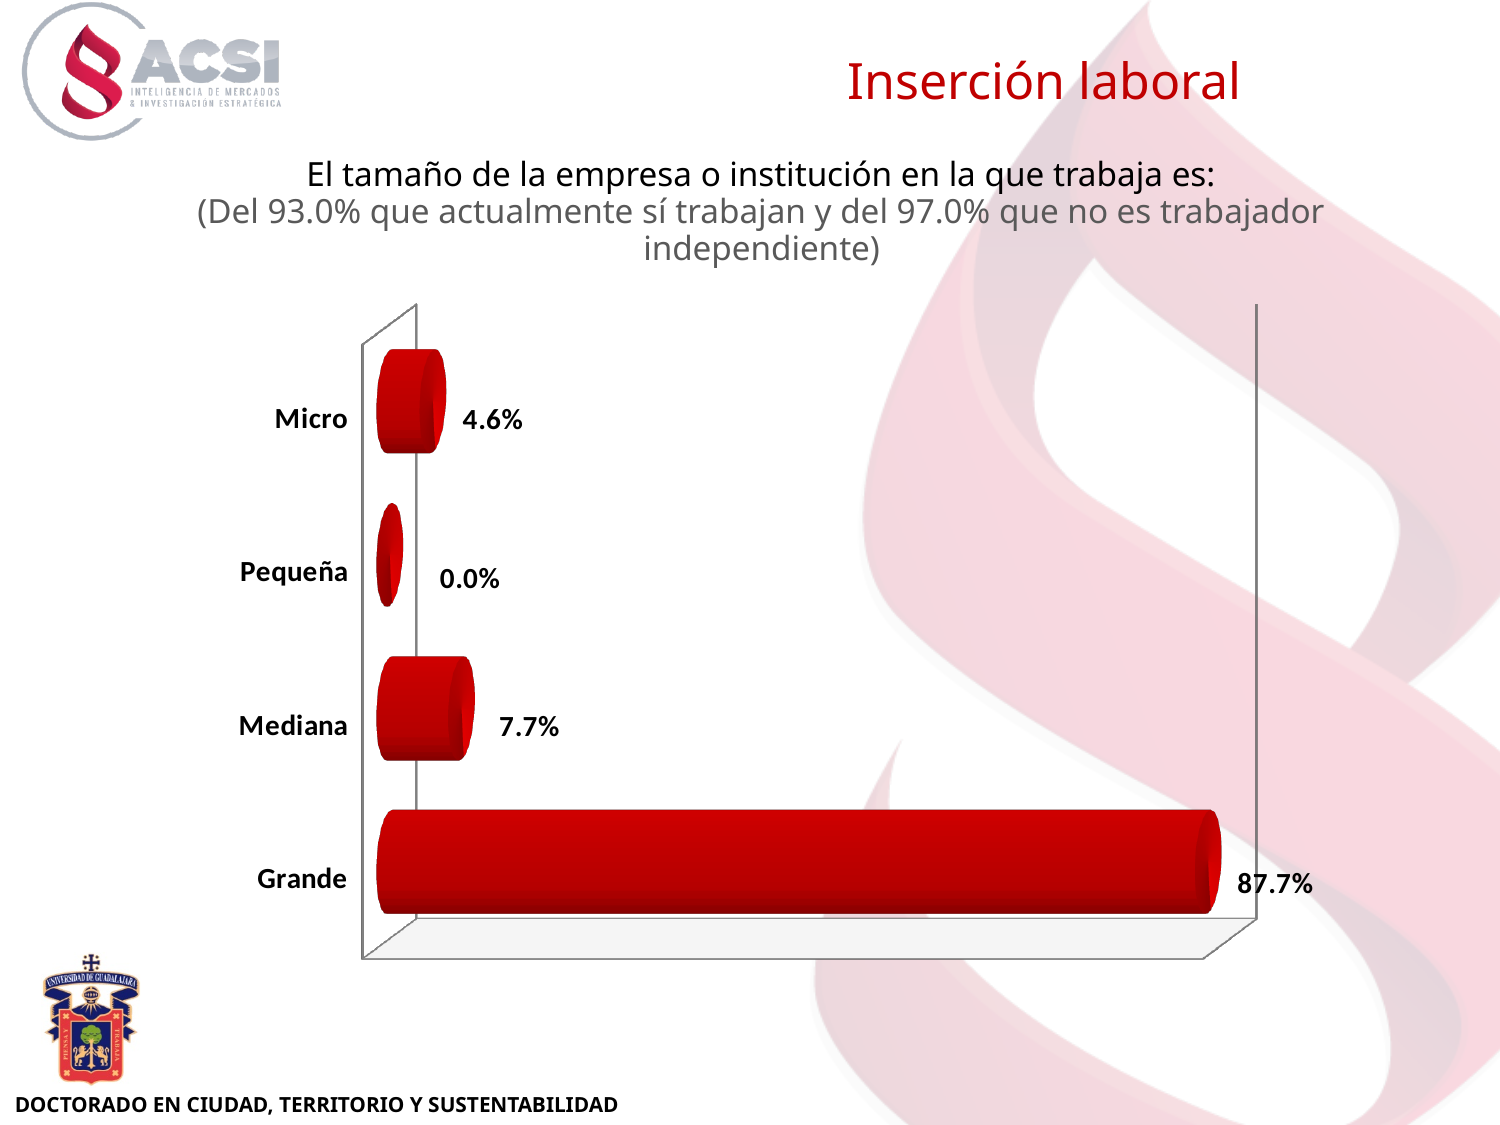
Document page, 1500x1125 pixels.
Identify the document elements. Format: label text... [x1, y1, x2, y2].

text_box Inserción laboral [589, 42, 1500, 118]
chart [188, 276, 1335, 982]
text_box El tamaño de la empresa o institución en la que trabaja es: (Del 93.0% que actualmente sí trabajan y del 97.0% que no es trabajador independiente) [100, 148, 1424, 275]
picture [41, 952, 141, 1088]
picture [10, 0, 292, 159]
